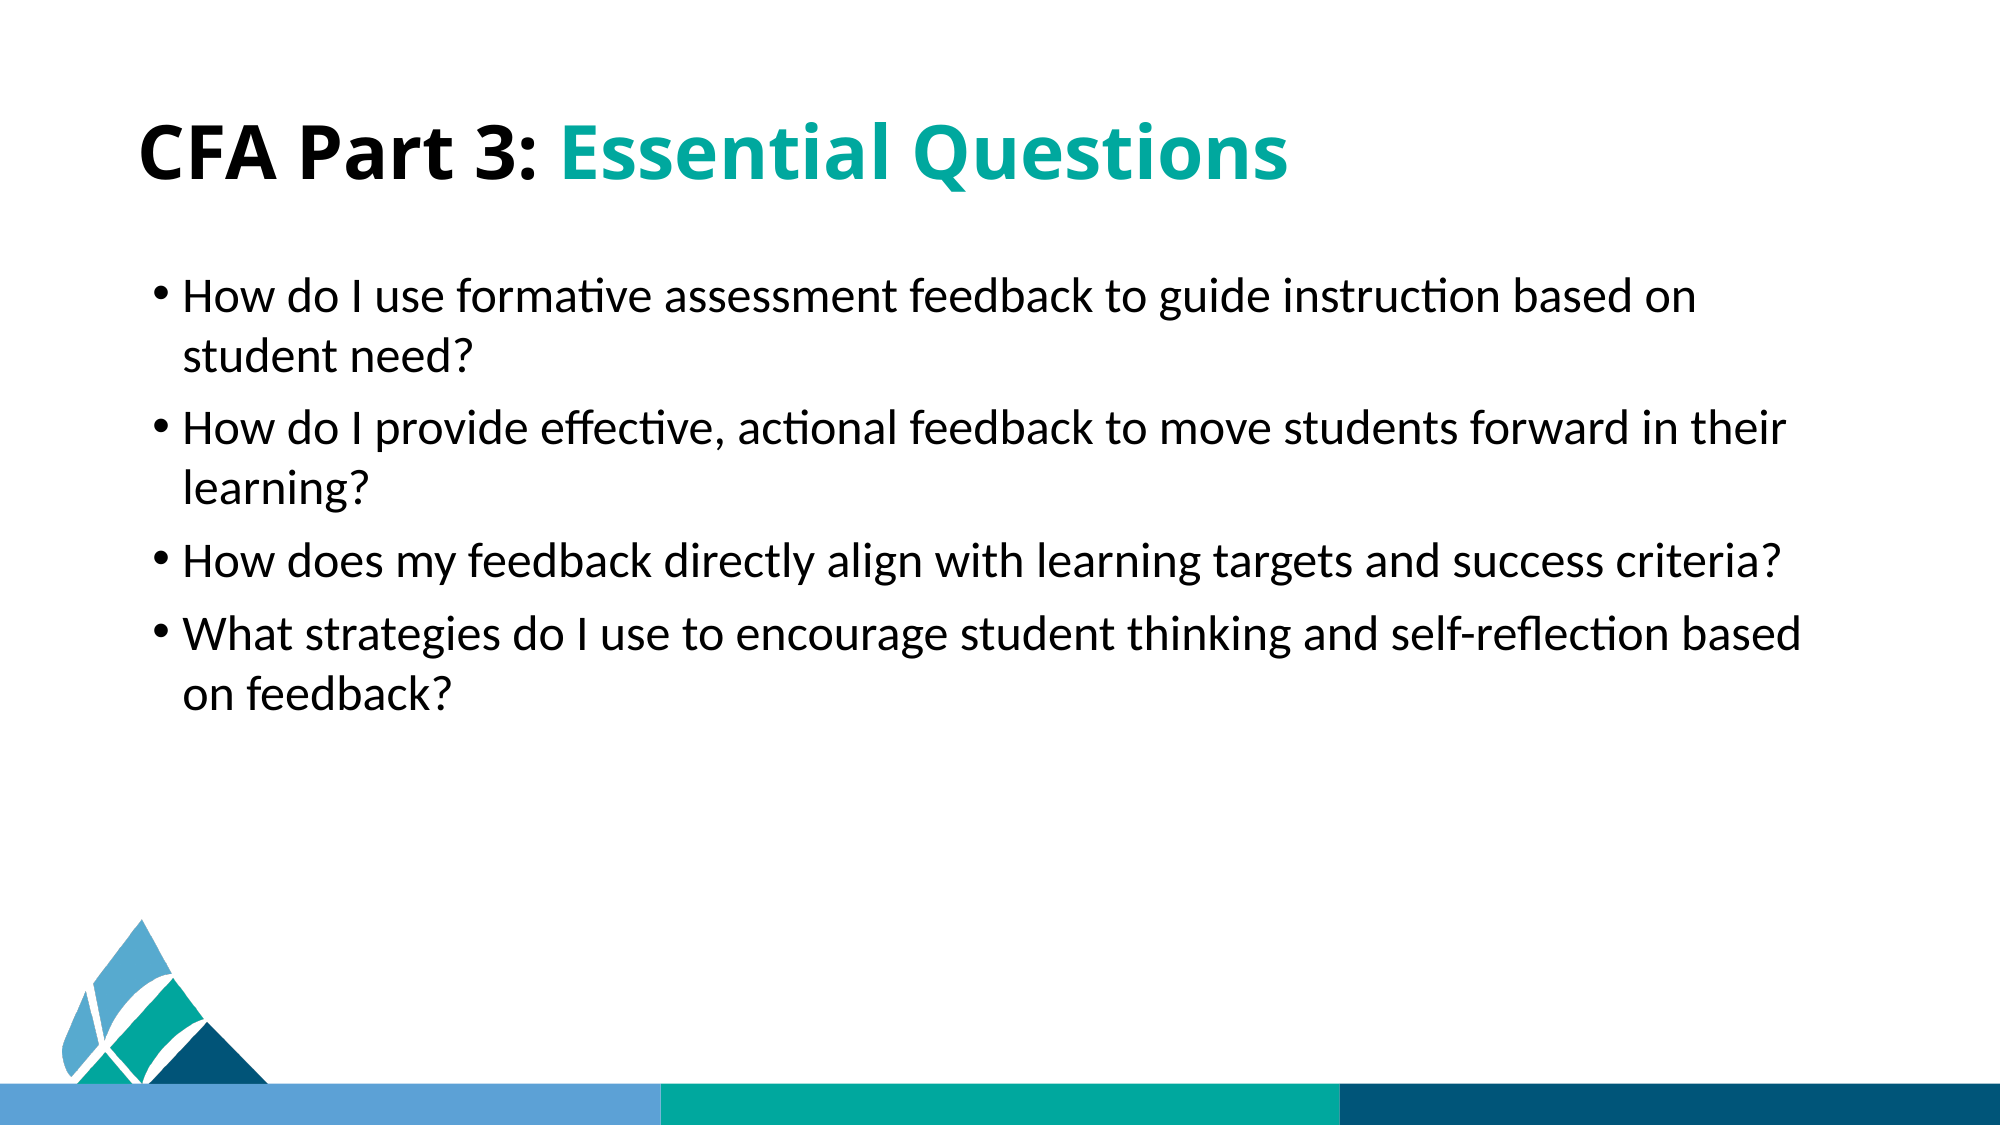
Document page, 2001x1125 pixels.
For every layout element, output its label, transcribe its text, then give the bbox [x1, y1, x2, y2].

list How do I use formative assessment feedback to guide instruction based on student need? How do I provide effective, actional feedback to move students forward in their learning? How does my feedback directly align with learning targets and success criteria? What strategies do I use to encourage student thinking and self-reflection based on feedback? [137, 262, 1863, 931]
picture [62, 919, 268, 1084]
title CFA Part 3: Essential Questions [137, 59, 1863, 240]
